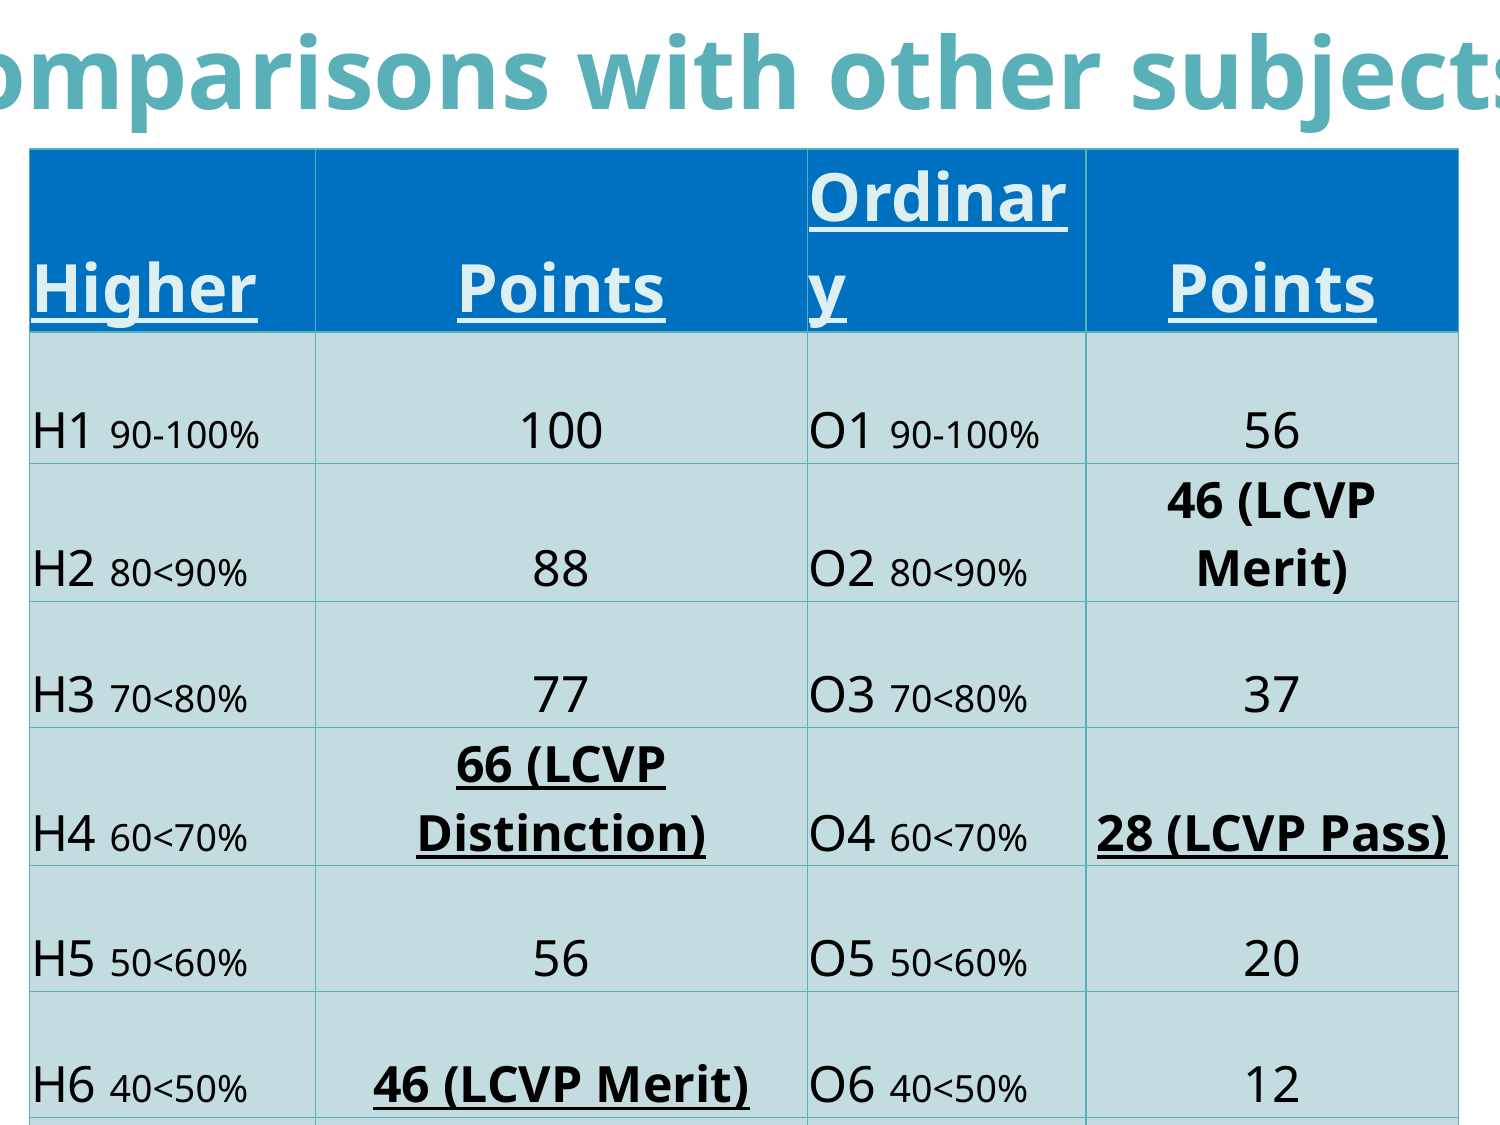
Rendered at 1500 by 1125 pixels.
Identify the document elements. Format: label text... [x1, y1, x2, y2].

table_cell 77 [316, 602, 807, 727]
table_cell 56 [1087, 333, 1458, 463]
table_cell O3 70<80% [808, 602, 1085, 727]
table_cell 46 (LCVP Merit) [1087, 464, 1458, 601]
table_cell 12 [1087, 992, 1458, 1117]
table_cell 100 [316, 333, 807, 463]
table_cell 46 (LCVP Merit) [316, 992, 807, 1117]
table_cell 20 [1087, 866, 1458, 991]
table_cell O7 30<40% [808, 1118, 1085, 1125]
table_cell 66 (LCVP Distinction) [316, 728, 807, 865]
table_cell 37 [1087, 602, 1458, 727]
table_cell 88 [316, 464, 807, 601]
table_header Ordinary [808, 150, 1085, 331]
table_cell 0 [1087, 1118, 1458, 1125]
table_cell O2 80<90% [808, 464, 1085, 601]
table_cell H7 30<40% [30, 1118, 315, 1125]
table_cell O1 90-100% [808, 333, 1085, 463]
table_cell O5 50<60% [808, 866, 1085, 991]
table_cell H1 90-100% [30, 333, 315, 463]
table_cell H4 60<70% [30, 728, 315, 865]
table_cell H2 80<90% [30, 464, 315, 601]
table_cell O6 40<50% [808, 992, 1085, 1117]
table_header Points [1087, 150, 1458, 331]
table_cell 56 [316, 866, 807, 991]
table_cell O4 60<70% [808, 728, 1085, 865]
table_header Higher [30, 150, 315, 331]
table_cell H6 40<50% [30, 992, 315, 1117]
table_cell H3 70<80% [30, 602, 315, 727]
text_box Comparisons with other subjects [0, 1, 1500, 137]
table_cell 28 (LCVP Pass) [1087, 728, 1458, 865]
table_cell 37 [316, 1118, 807, 1125]
table_cell H5 50<60% [30, 866, 315, 991]
table_header Points [316, 150, 807, 331]
